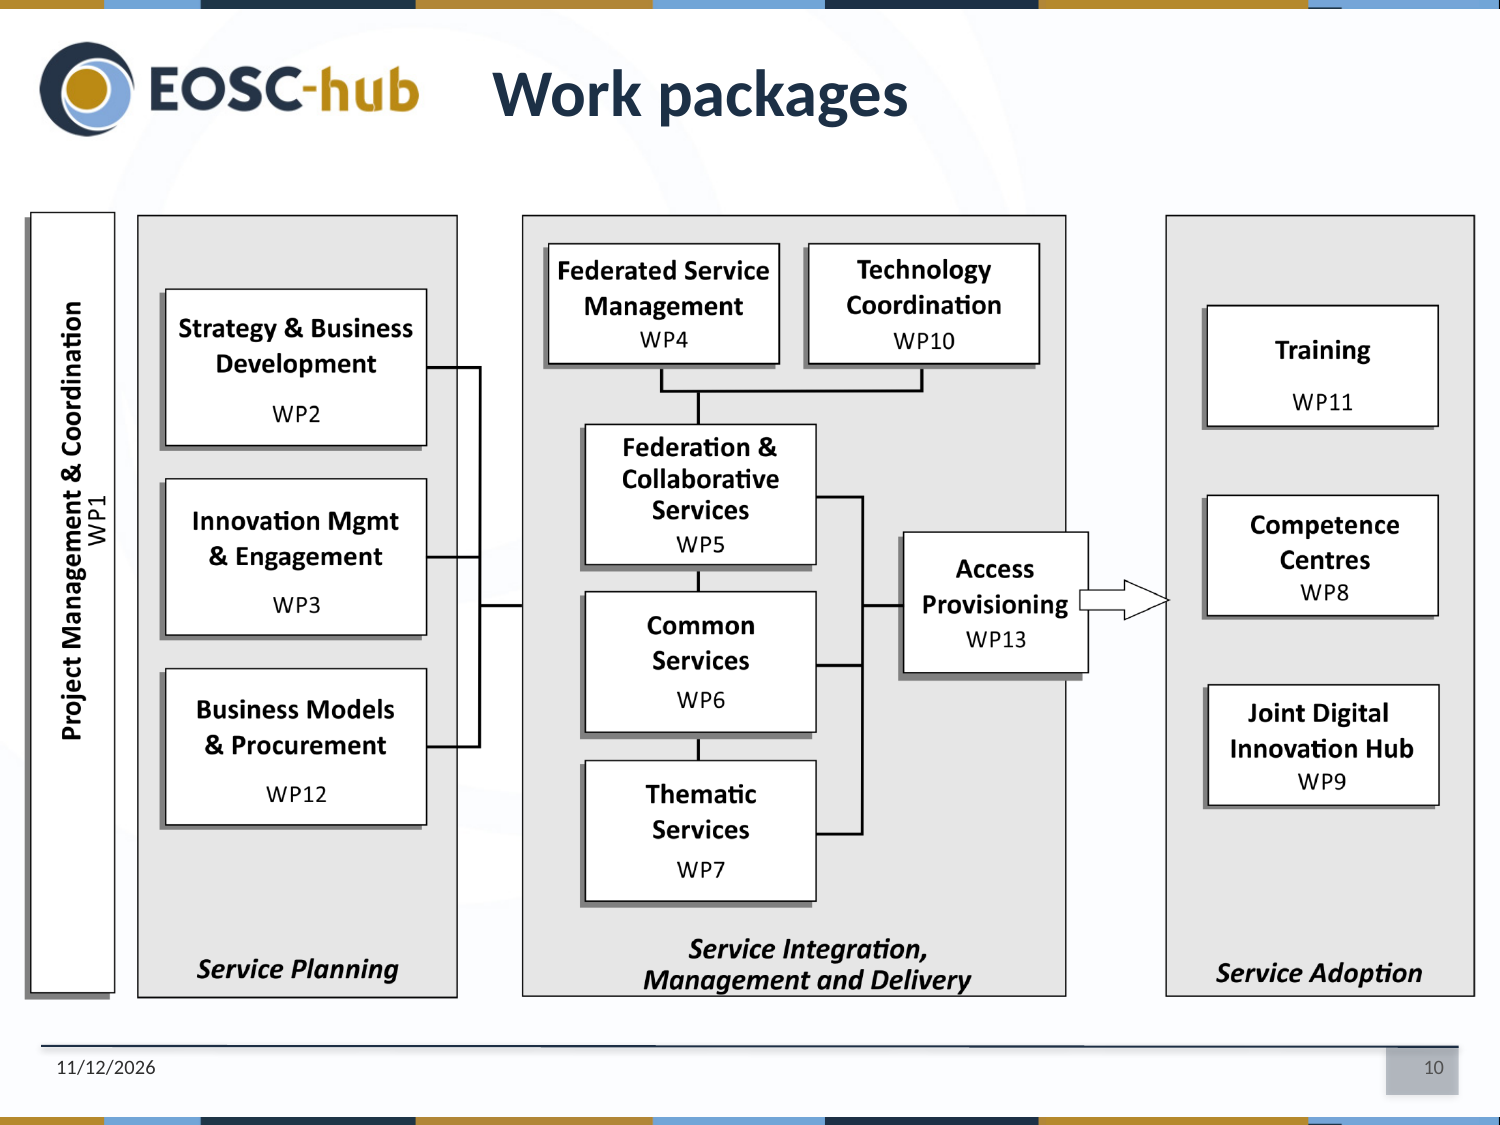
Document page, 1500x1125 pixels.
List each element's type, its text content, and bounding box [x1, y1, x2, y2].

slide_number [41, 1046, 392, 1094]
picture [0, 0, 1500, 1125]
list Work packages [477, 42, 1459, 185]
slide_number 10 [1074, 1046, 1459, 1094]
